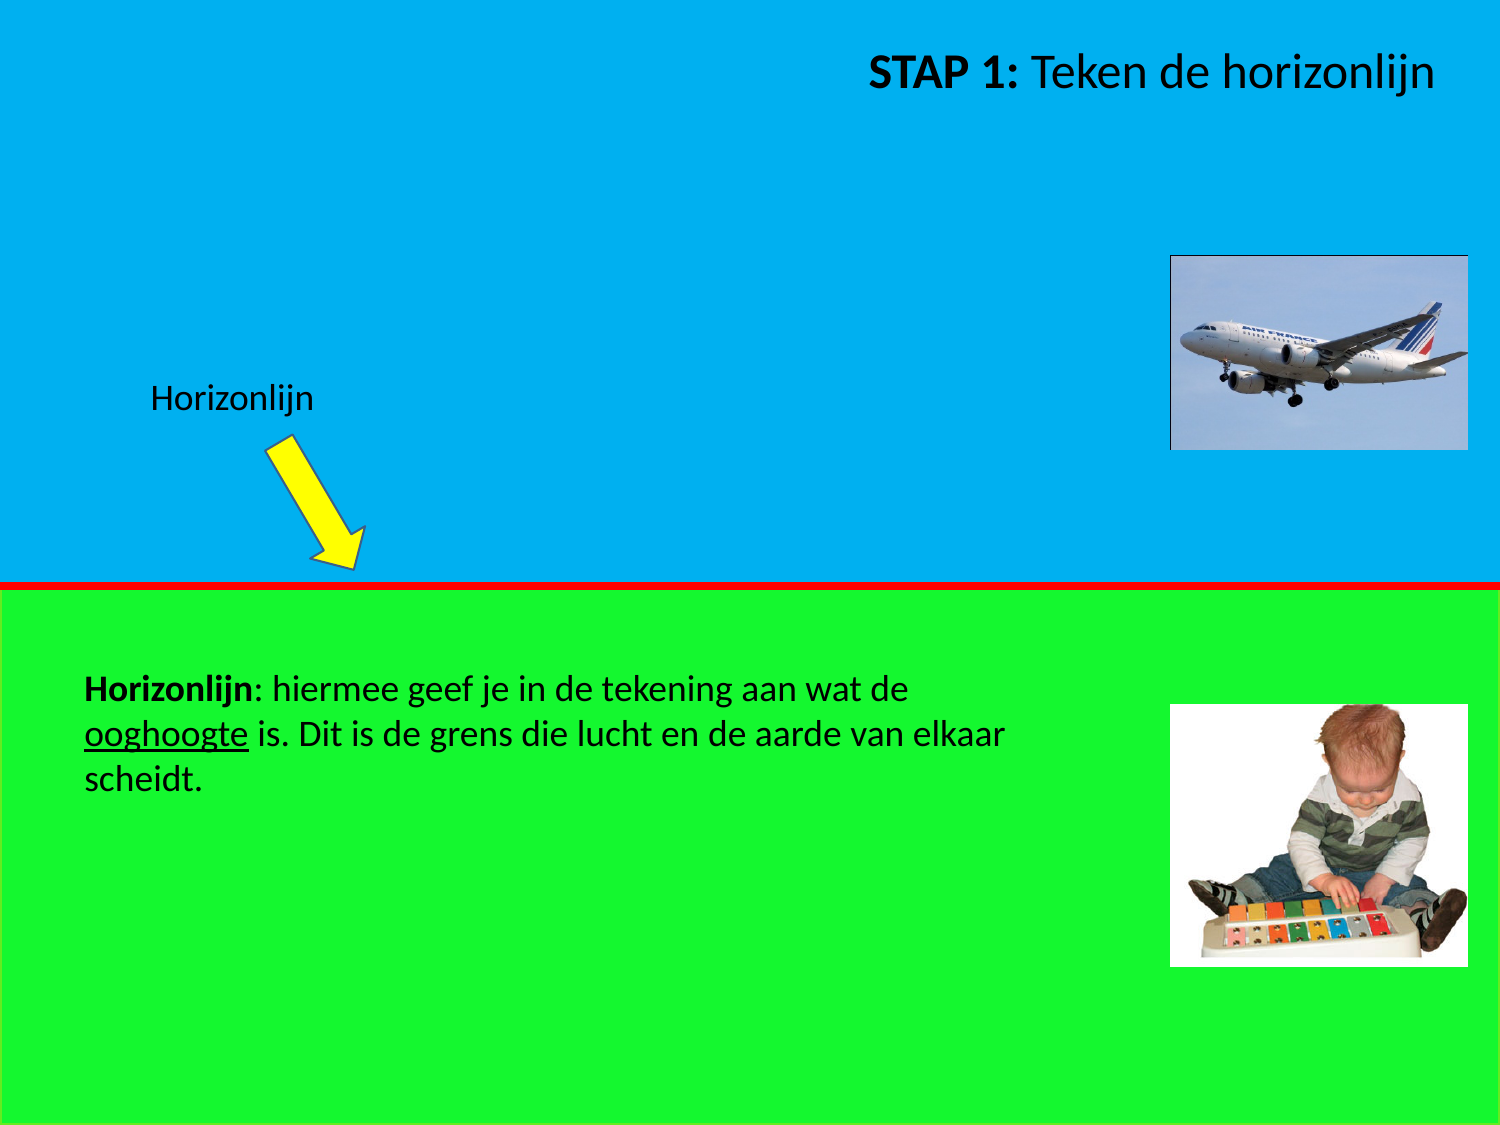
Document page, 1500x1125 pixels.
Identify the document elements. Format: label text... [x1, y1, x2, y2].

picture [1169, 703, 1469, 967]
text_box [263, 432, 368, 572]
text_box STAP 1: Teken de horizonlijn [832, 30, 1472, 106]
text_box Horizonlijn: hiermee geef je in de tekening aan wat de ooghoogte is. Dit is de grens die lucht en de aarde van elkaar scheidt. [69, 656, 1046, 807]
text_box [0, 592, 1500, 1125]
picture [1171, 256, 1467, 449]
text_box Horizonlijn [135, 365, 585, 426]
